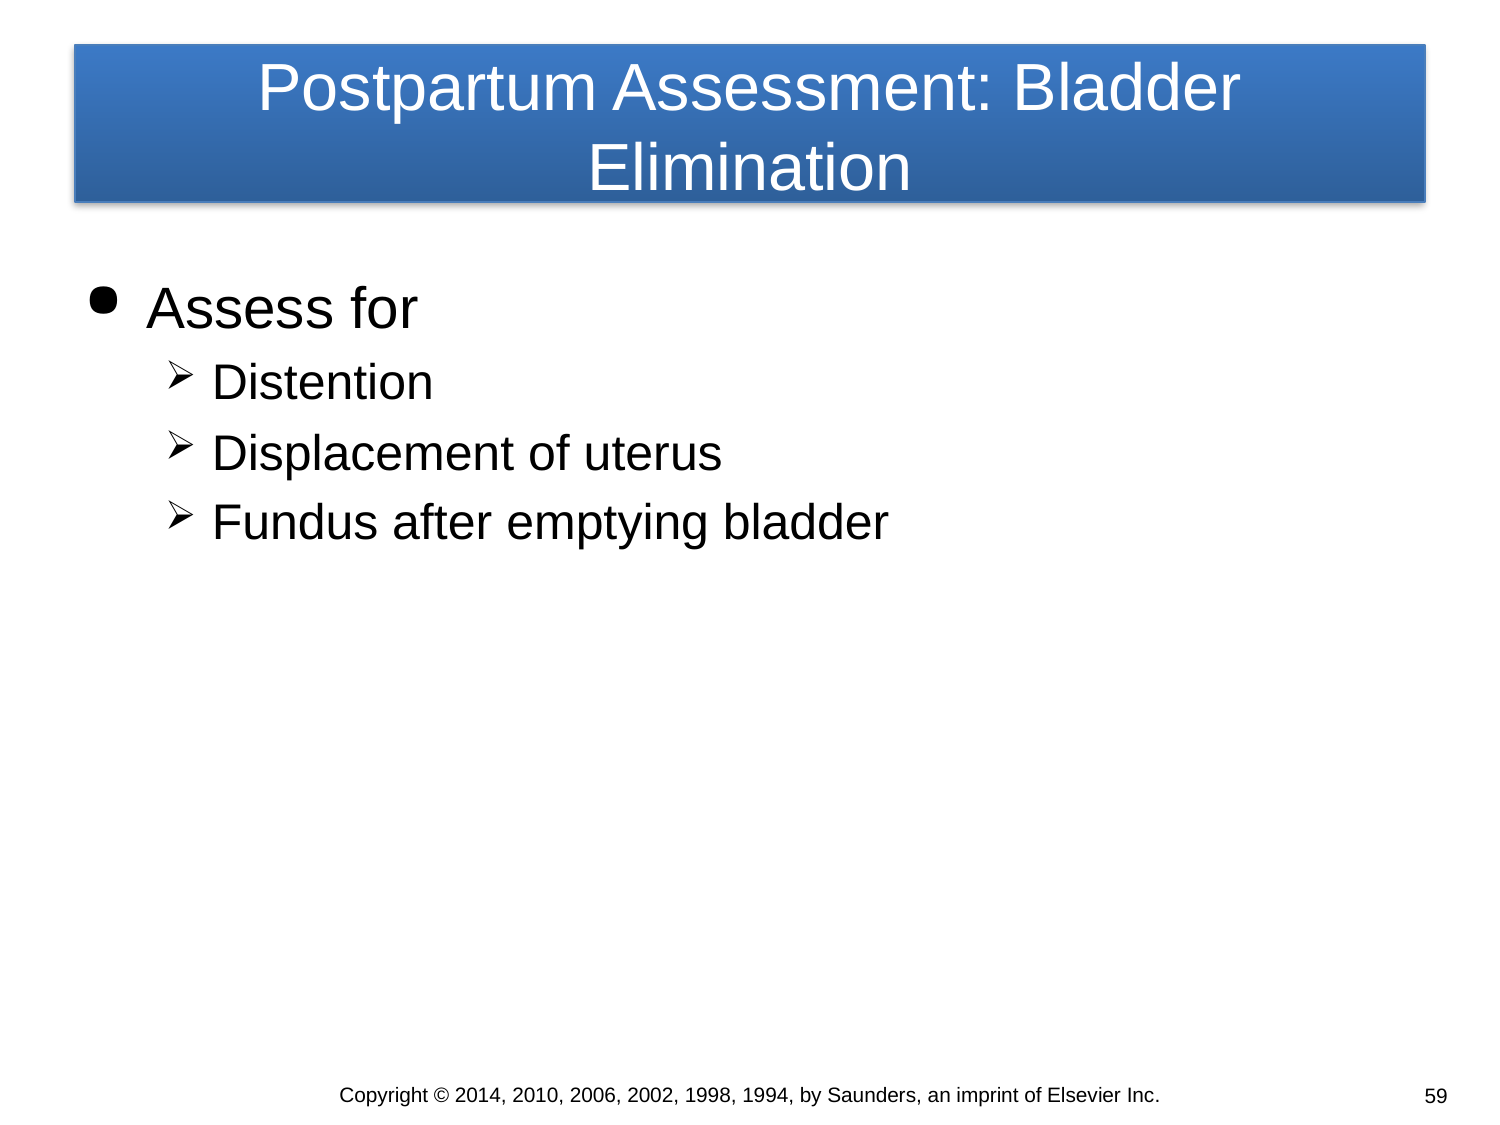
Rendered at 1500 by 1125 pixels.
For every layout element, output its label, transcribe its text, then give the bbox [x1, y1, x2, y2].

list Assess for Distention Displacement of uterus Fundus after emptying bladder [75, 262, 1425, 1005]
title Postpartum Assessment: Bladder Elimination [74, 44, 1426, 203]
slide_number 59 [1362, 1065, 1463, 1125]
footer Copyright © 2014, 2010, 2006, 2002, 1998, 1994, by Saunders, an imprint of Elsevier Inc. [187, 1062, 1313, 1125]
